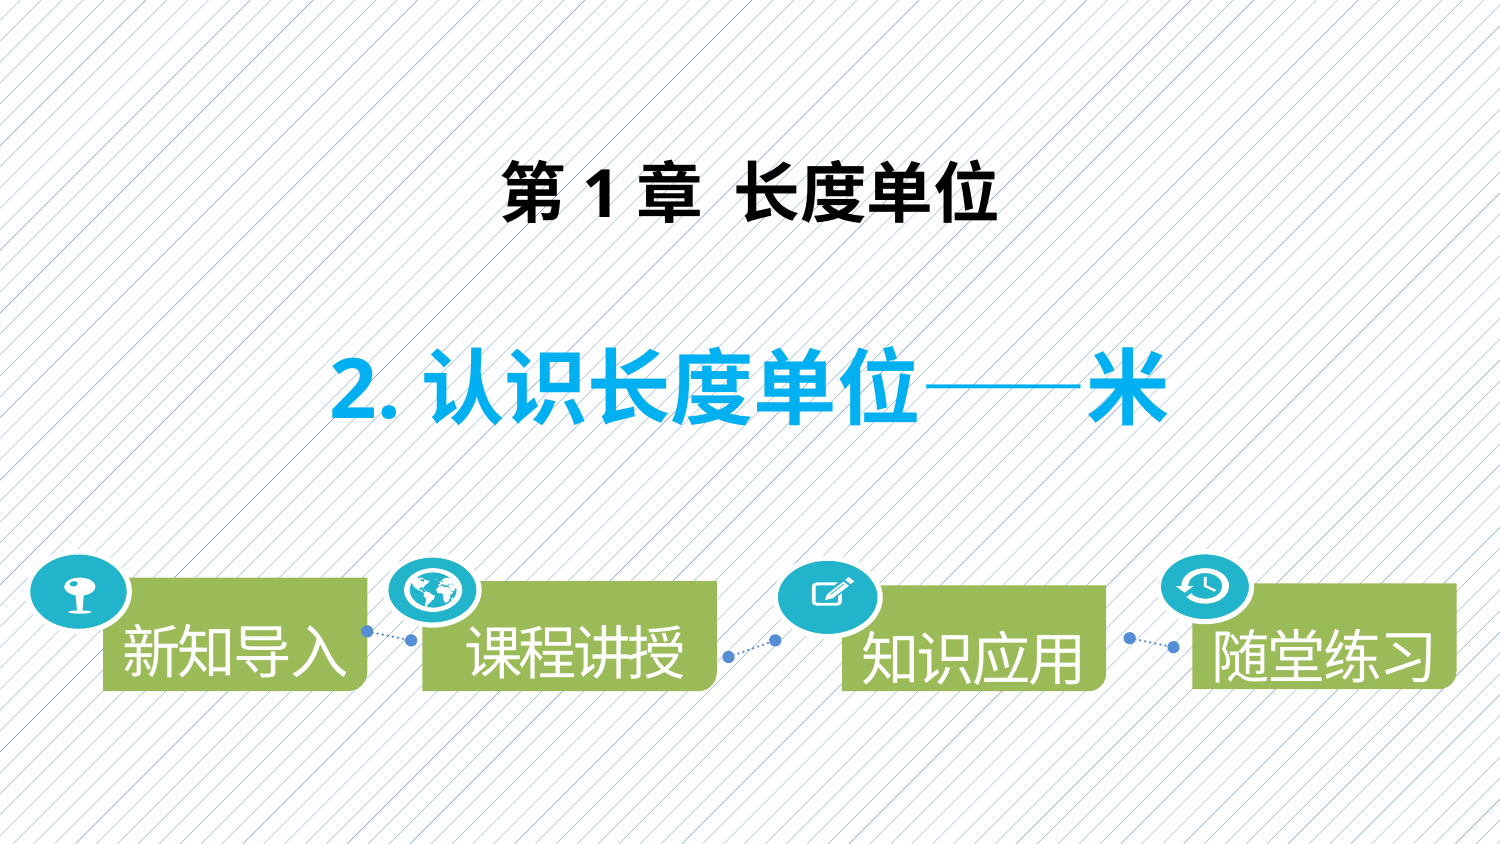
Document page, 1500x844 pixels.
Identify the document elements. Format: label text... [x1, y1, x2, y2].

text_box 2.认识长度单位——米 [0, 327, 1500, 443]
text_box 第1章 长度单位 [0, 143, 1500, 238]
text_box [27, 551, 1457, 701]
